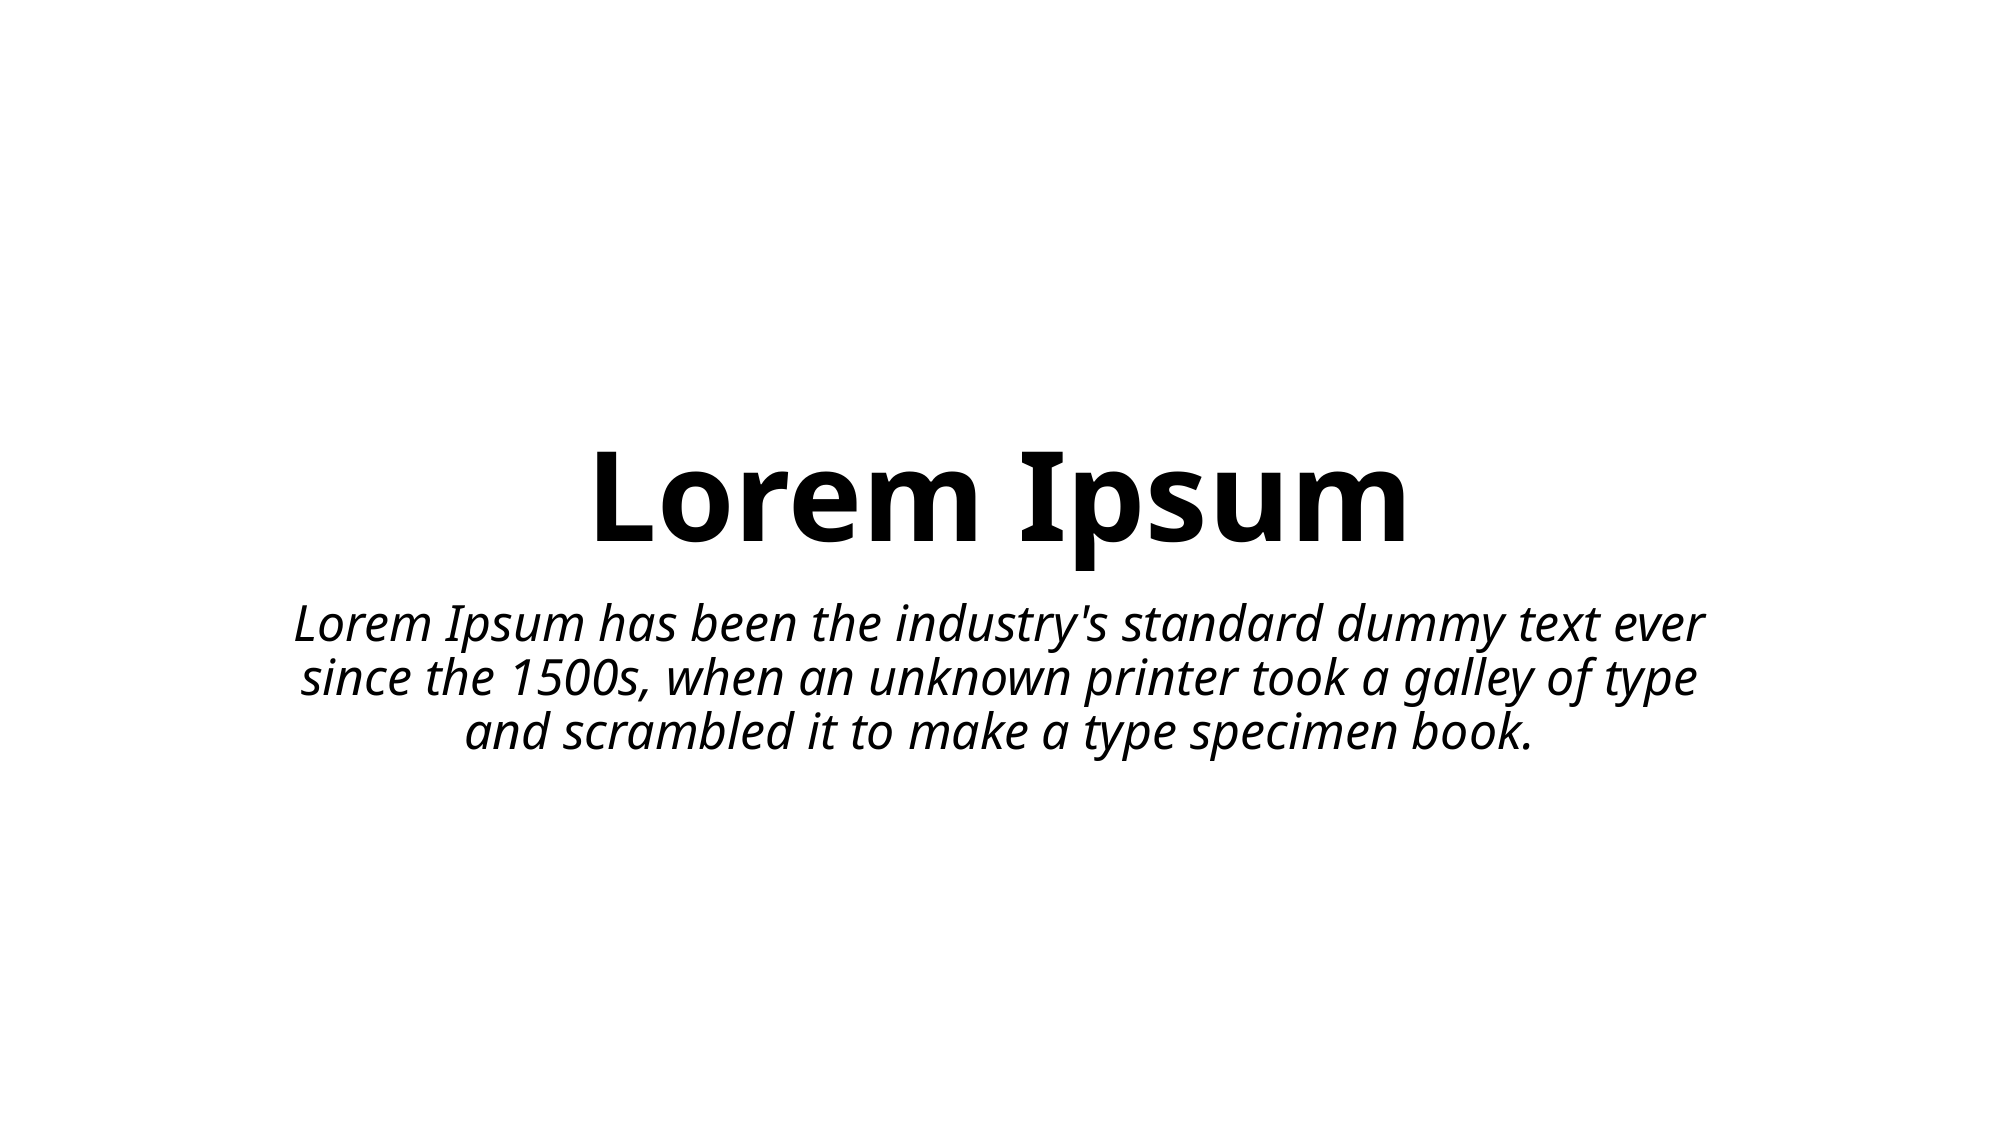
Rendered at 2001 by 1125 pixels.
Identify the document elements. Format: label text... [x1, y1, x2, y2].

subtitle Lorem Ipsum has been the industry's standard dummy text ever since the 1500s, when an unknown printer took a galley of type and scrambled it to make a type specimen book. [249, 590, 1750, 863]
title Lorem Ipsum [249, 184, 1750, 576]
